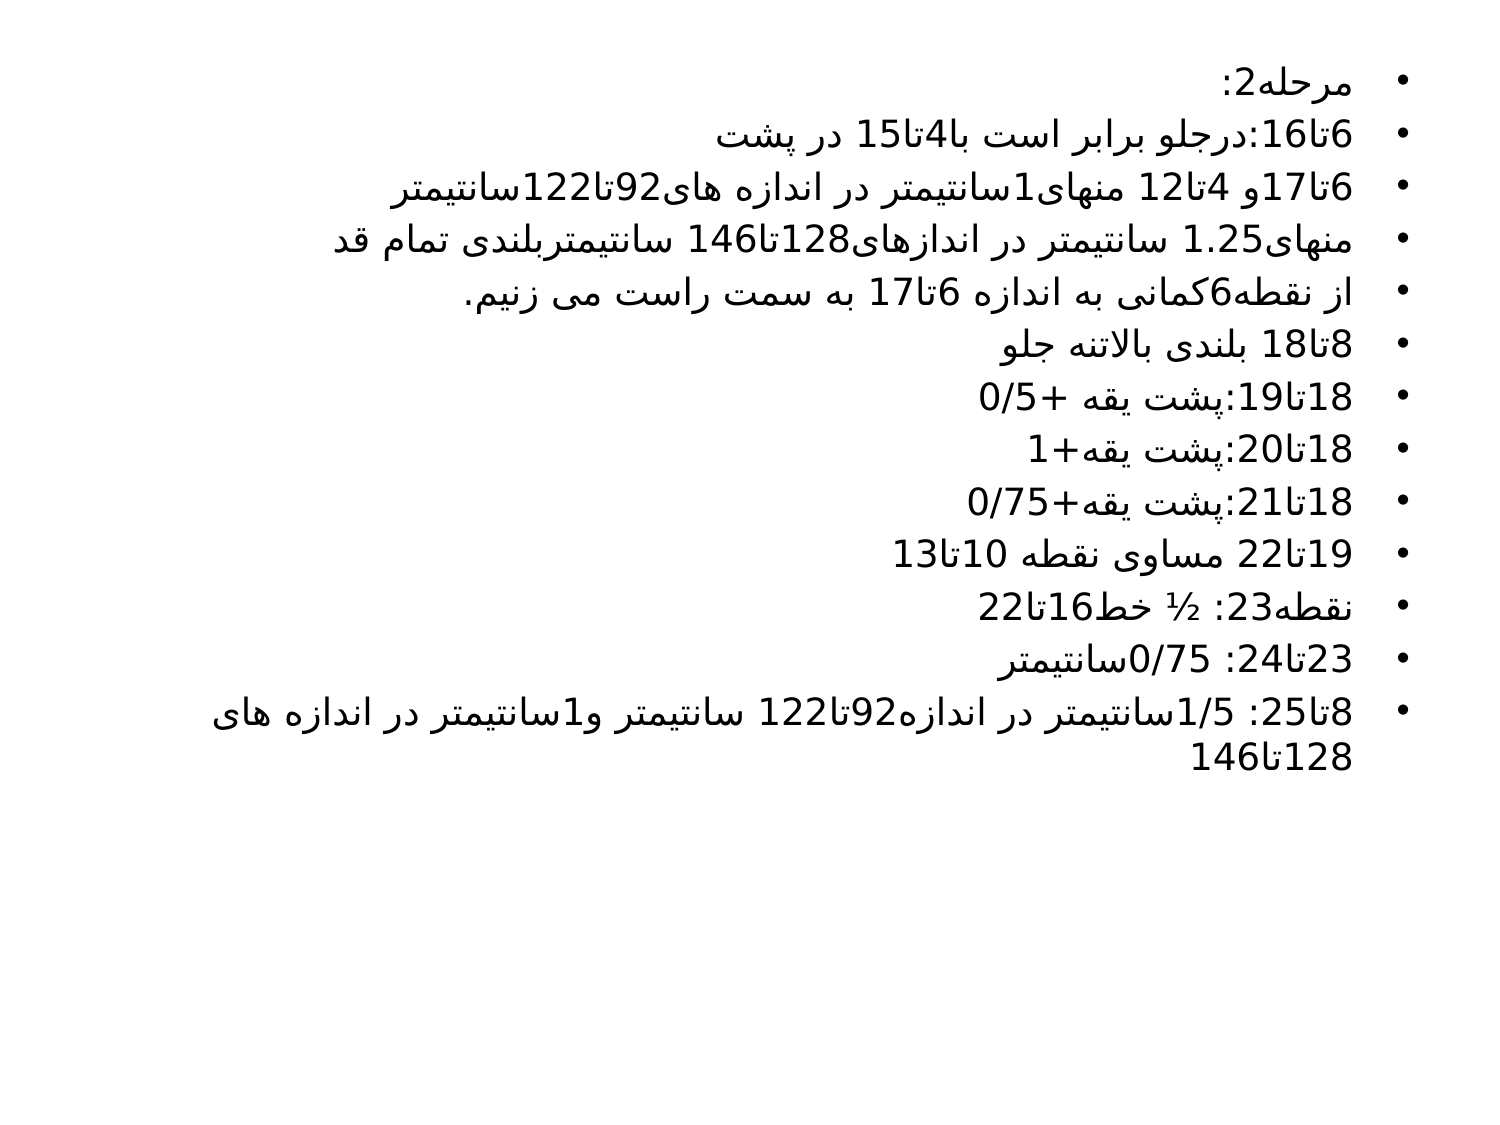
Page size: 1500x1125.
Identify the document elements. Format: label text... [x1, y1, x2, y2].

list مرحله2: 6تا16:درجلو برابر است با4تا15 در پشت 6تا17و 4تا12 منهای1سانتیمتر در اندازه های92تا122سانتیمتر منهای1.25 سانتیمتر در اندازهای128تا146 سانتیمتربلندی تمام قد از نقطه6کمانی به اندازه 6تا17 به سمت راست می زنیم. 8تا18 بلندی بالاتنه جلو 18تا19:پشت یقه +0/5 18تا20:پشت یقه+1 18تا21:پشت یقه+0/75 19تا22 مساوی نقطه 10تا13 نقطه23: ½ خط16تا22 23تا24: 0/75سانتیمتر 8تا25: 1/5سانتیمتر در اندازه92تا122 سانتیمتر و1سانتیمتر در اندازه های 128تا146 [75, 50, 1425, 1125]
